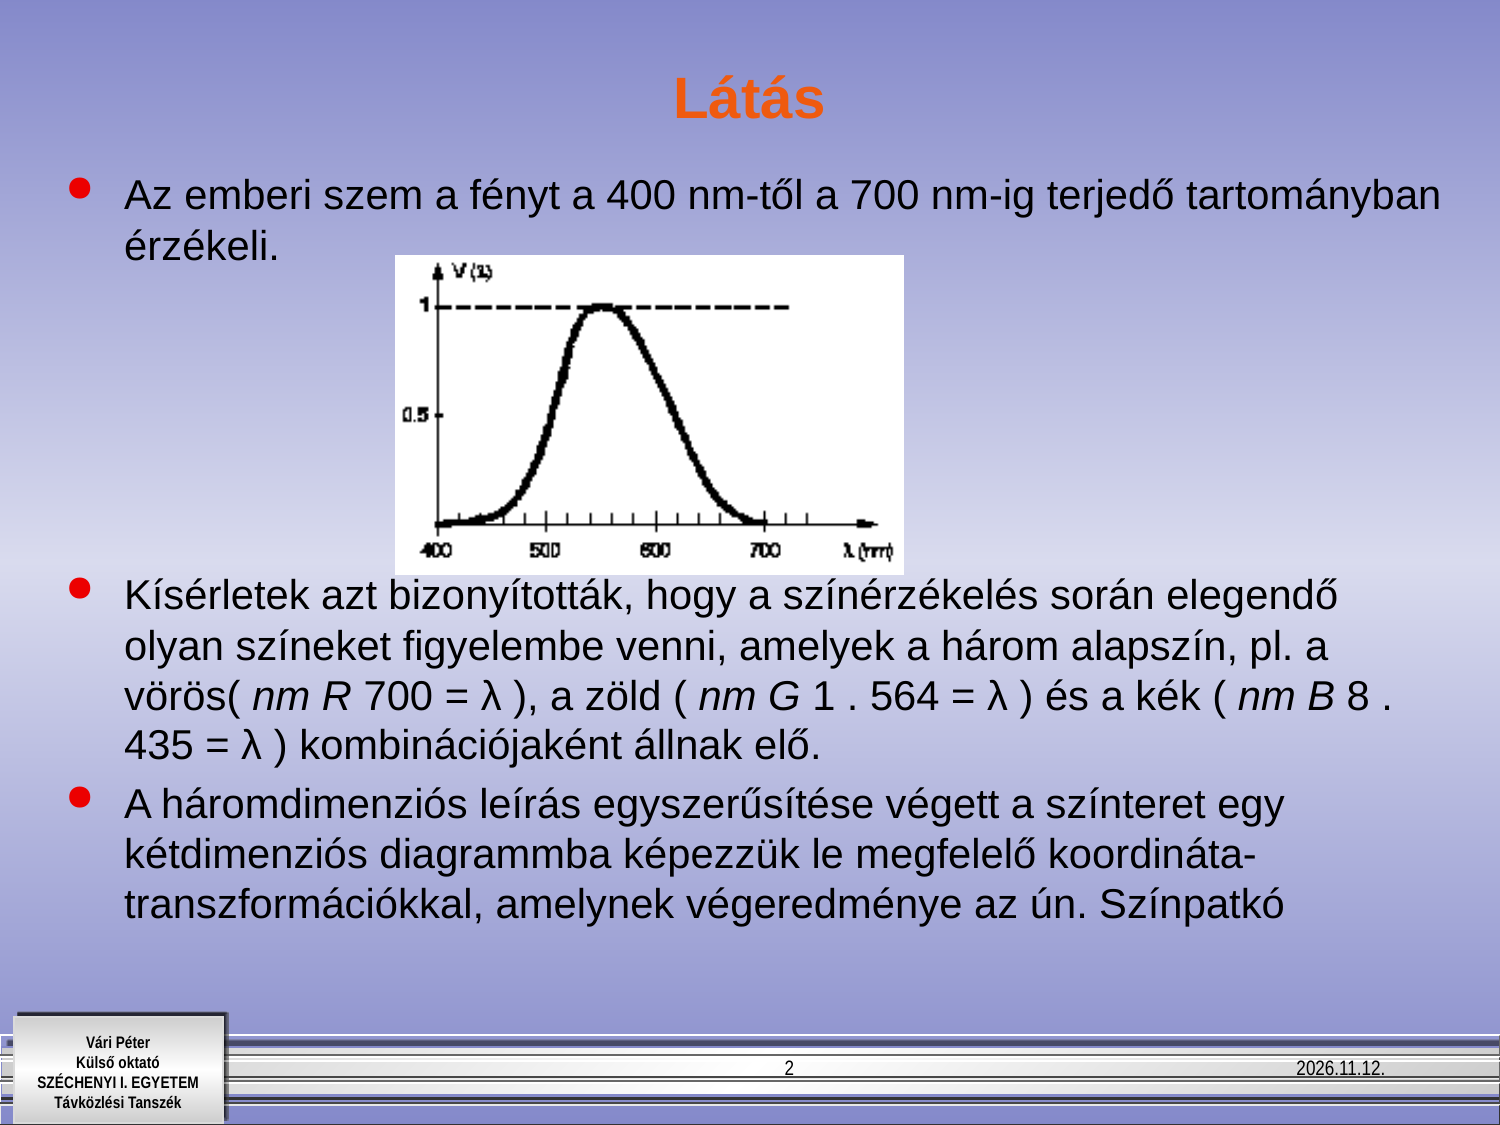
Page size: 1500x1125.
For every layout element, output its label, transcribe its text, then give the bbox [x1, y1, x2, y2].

list Az emberi szem a fényt a 400 nm-től a 700 nm-ig terjedő tartományban érzékeli. Kísérletek azt bizonyították, hogy a színérzékelés során elegendő olyan színeket figyelembe venni, amelyek a három alapszín, pl. a vörös( nm R 700 = λ ), a zöld ( nm G 1 . 564 = λ ) és a kék ( nm B 8 . 435 = λ ) kombinációjaként állnak elő. A háromdimenziós leírás egyszerűsítése végett a színteret egy kétdimenziós diagrammba képezzük le megfelelő koordináta-transzformációkkal, amelynek végeredménye az ún. Színpatkó [52, 160, 1460, 1000]
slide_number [1281, 1046, 1500, 1095]
picture [395, 255, 904, 576]
title Látás [111, 42, 1388, 138]
slide_number 2 [726, 1046, 810, 1095]
